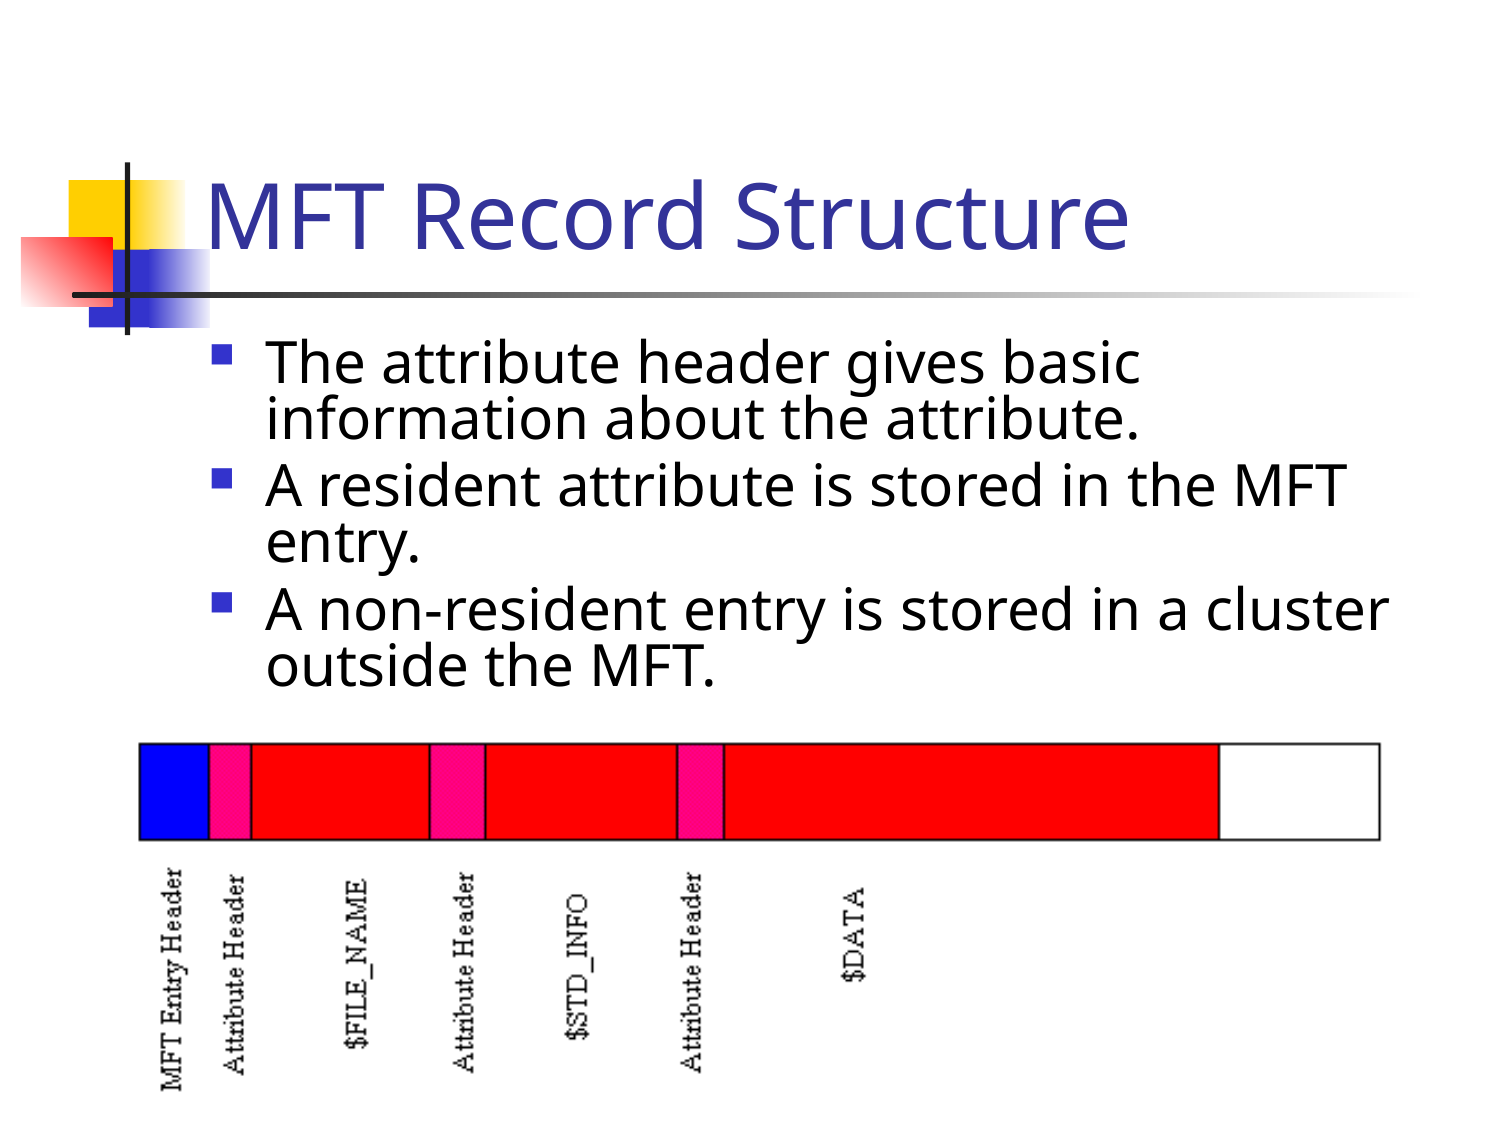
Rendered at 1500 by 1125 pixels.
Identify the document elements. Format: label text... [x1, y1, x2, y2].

title MFT Record Structure [188, 34, 1468, 276]
list The attribute header gives basic information about the attribute. A resident attribute is stored in the MFT entry. A non-resident entry is stored in a cluster outside the MFT. [193, 330, 1470, 713]
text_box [137, 739, 1388, 1125]
